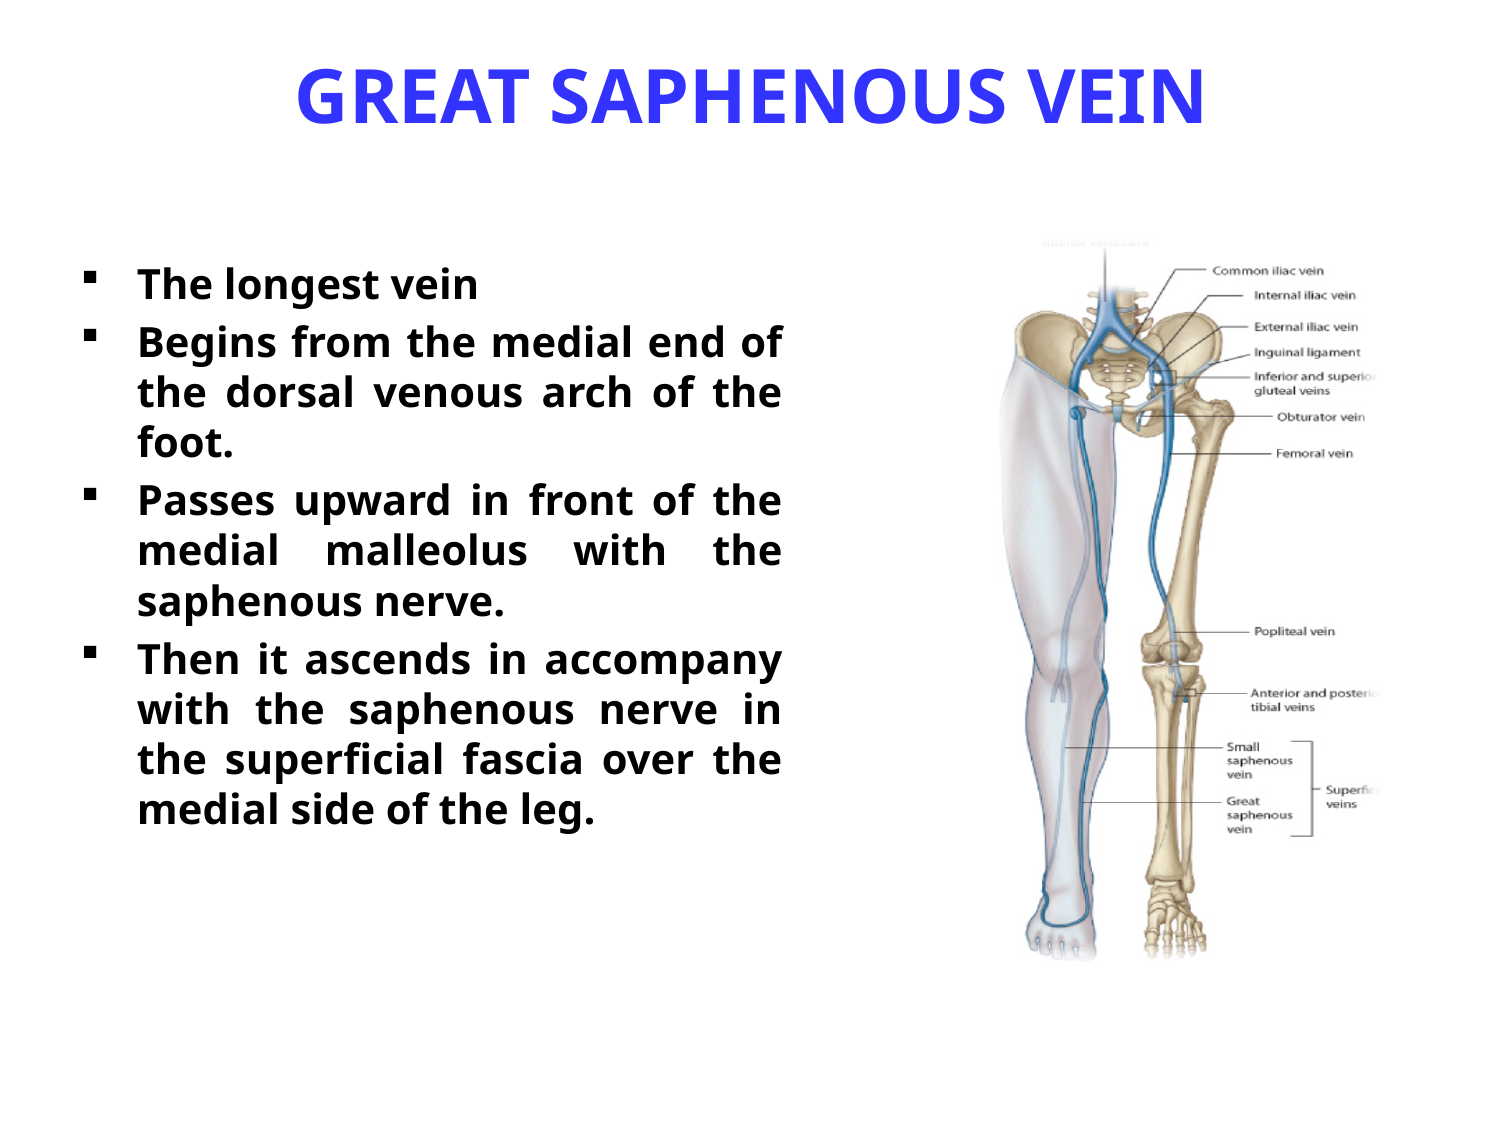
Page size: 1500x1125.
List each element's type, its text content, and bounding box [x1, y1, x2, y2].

picture [993, 237, 1382, 968]
list The longest vein Begins from the medial end of the dorsal venous arch of the foot. Passes upward in front of the medial malleolus with the saphenous nerve. Then it ascends in accompany with the saphenous nerve in the superficial fascia over the medial side of the leg. [0, 249, 799, 884]
title GREAT SAPHENOUS VEIN [76, 0, 1428, 188]
